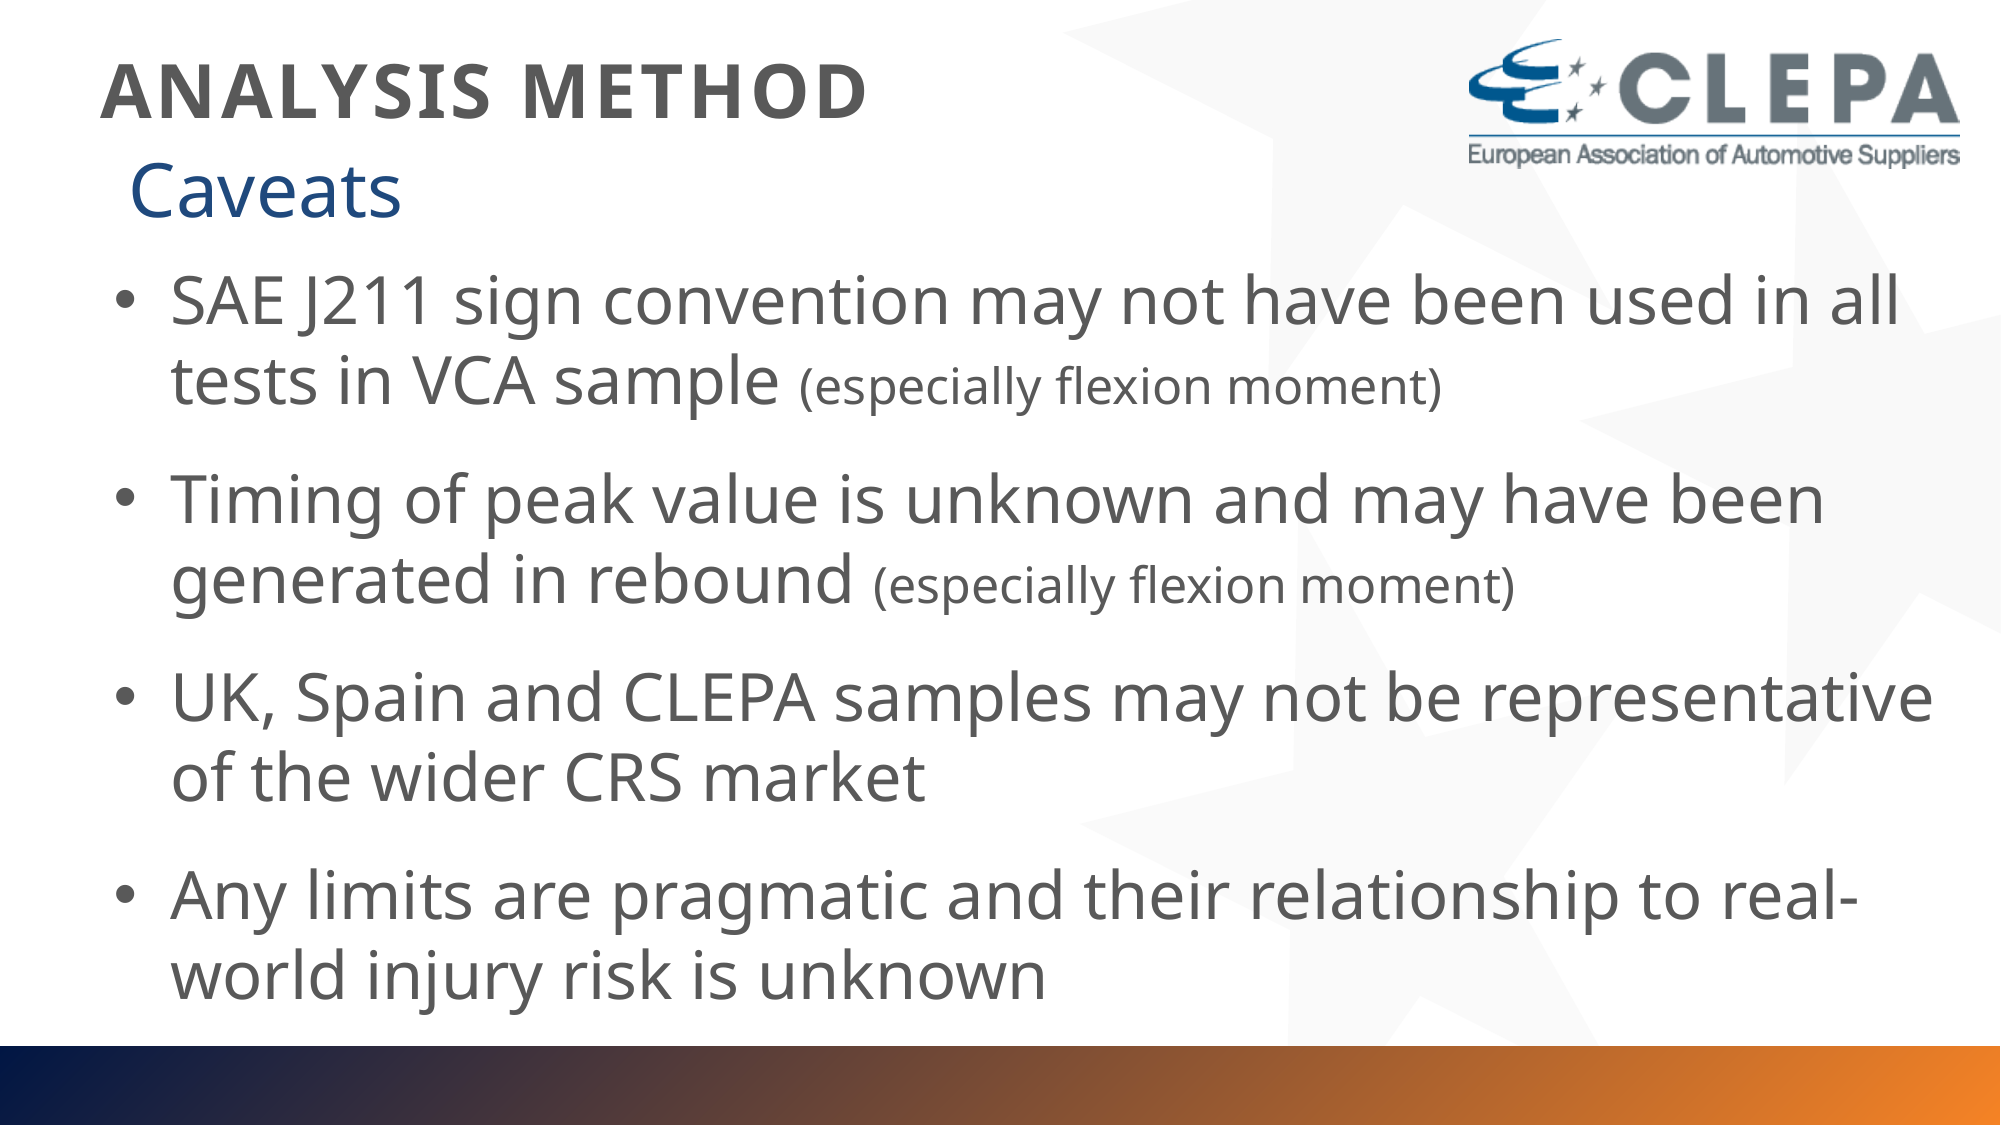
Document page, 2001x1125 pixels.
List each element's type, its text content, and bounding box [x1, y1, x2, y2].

text_box Caveats [113, 135, 918, 240]
title ANALYSIS METHOD [85, 58, 1277, 142]
list SAE J211 sign convention may not have been used in all tests in VCA sample (especially flexion moment) Timing of peak value is unknown and may have been generated in rebound (especially flexion moment) UK, Spain and CLEPA samples may not be representative of the wider CRS market Any limits are pragmatic and their relationship to real-world injury risk is unknown [98, 250, 1954, 965]
picture [1469, 39, 1960, 169]
